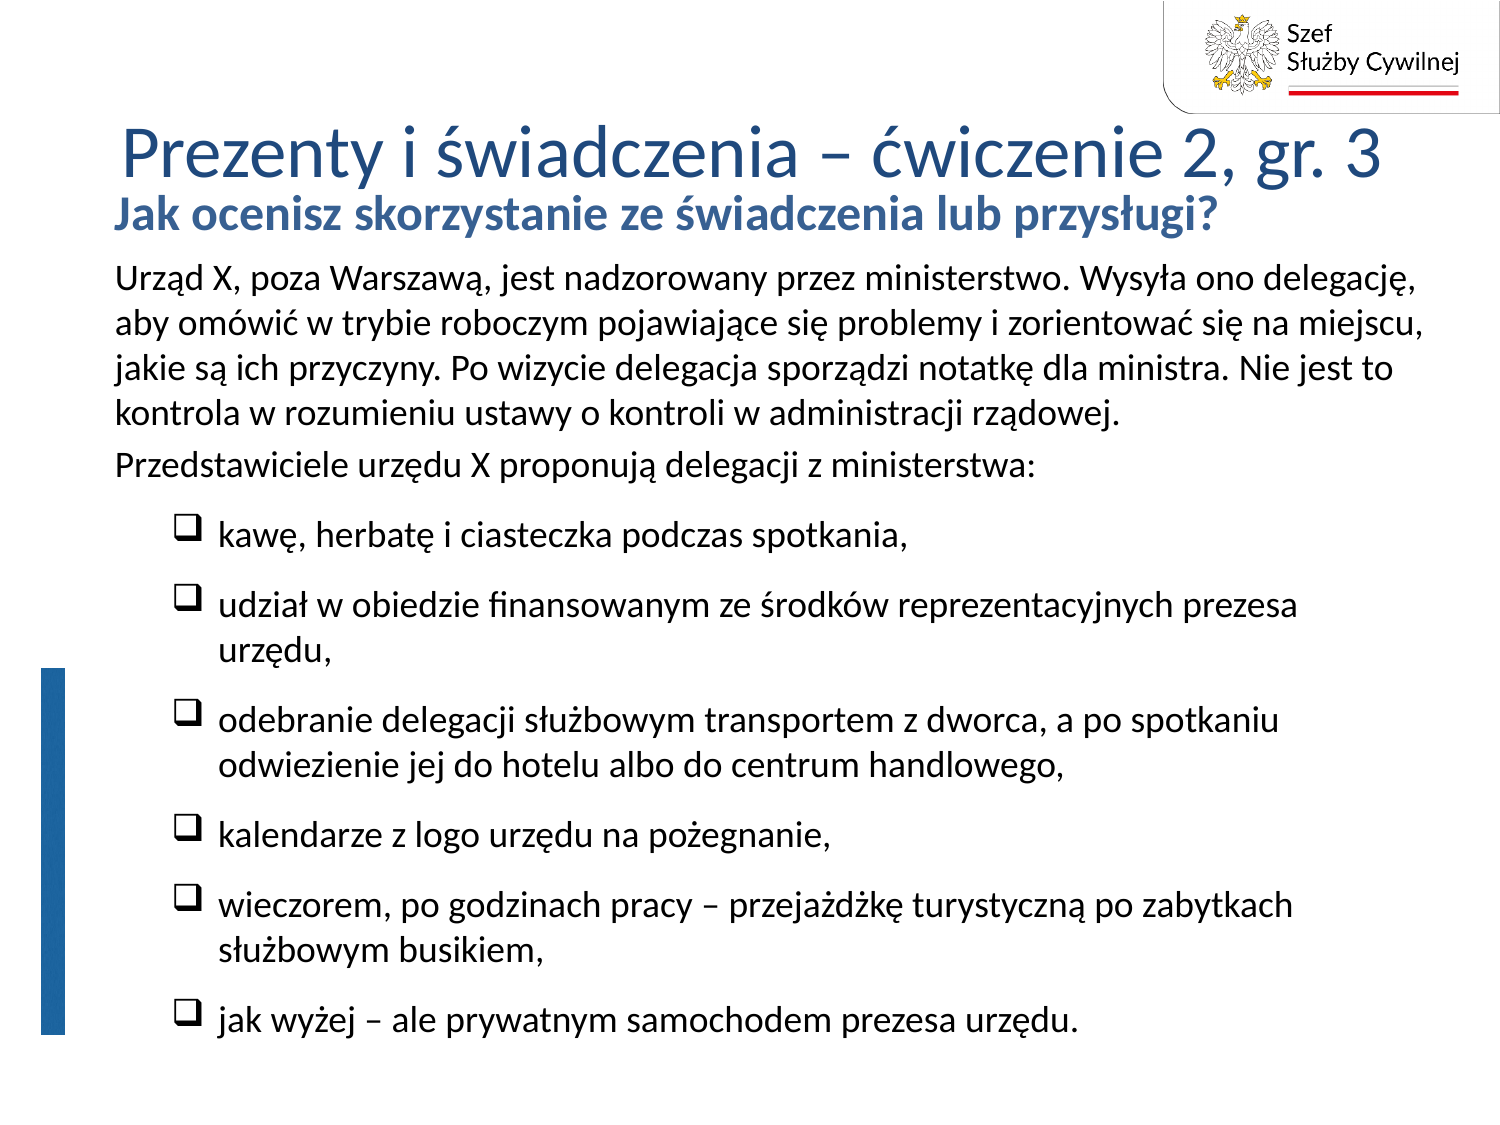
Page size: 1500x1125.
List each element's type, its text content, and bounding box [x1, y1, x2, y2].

text_box Przedstawiciele urzędu X proponują delegacji z ministerstwa: kawę, herbatę i ciasteczka podczas spotkania, udział w obiedzie finansowanym ze środków reprezentacyjnych prezesa urzędu, odebranie delegacji służbowym transportem z dworca, a po spotkaniu odwiezienie jej do hotelu albo do centrum handlowego, kalendarze z logo urzędu na pożegnanie, wieczorem, po godzinach pracy – przejażdżkę turystyczną po zabytkach służbowym busikiem, jak wyżej – ale prywatnym samochodem prezesa urzędu. [100, 432, 1382, 1048]
picture [41, 668, 65, 1035]
picture [1163, 0, 1500, 95]
title Prezenty i świadczenia – ćwiczenie 2, gr. 3 [2, 95, 1500, 221]
text_box Jak ocenisz skorzystanie ze świadczenia lub przysługi? Urząd X, poza Warszawą, jest nadzorowany przez ministerstwo. Wysyła ono delegację, aby omówić w trybie roboczym pojawiające się problemy i zorientować się na miejscu, jakie są ich przyczyny. Po wizycie delegacja sporządzi notatkę dla ministra. Nie jest to kontrola w rozumieniu ustawy o kontroli w administracji rządowej. [100, 172, 1447, 440]
